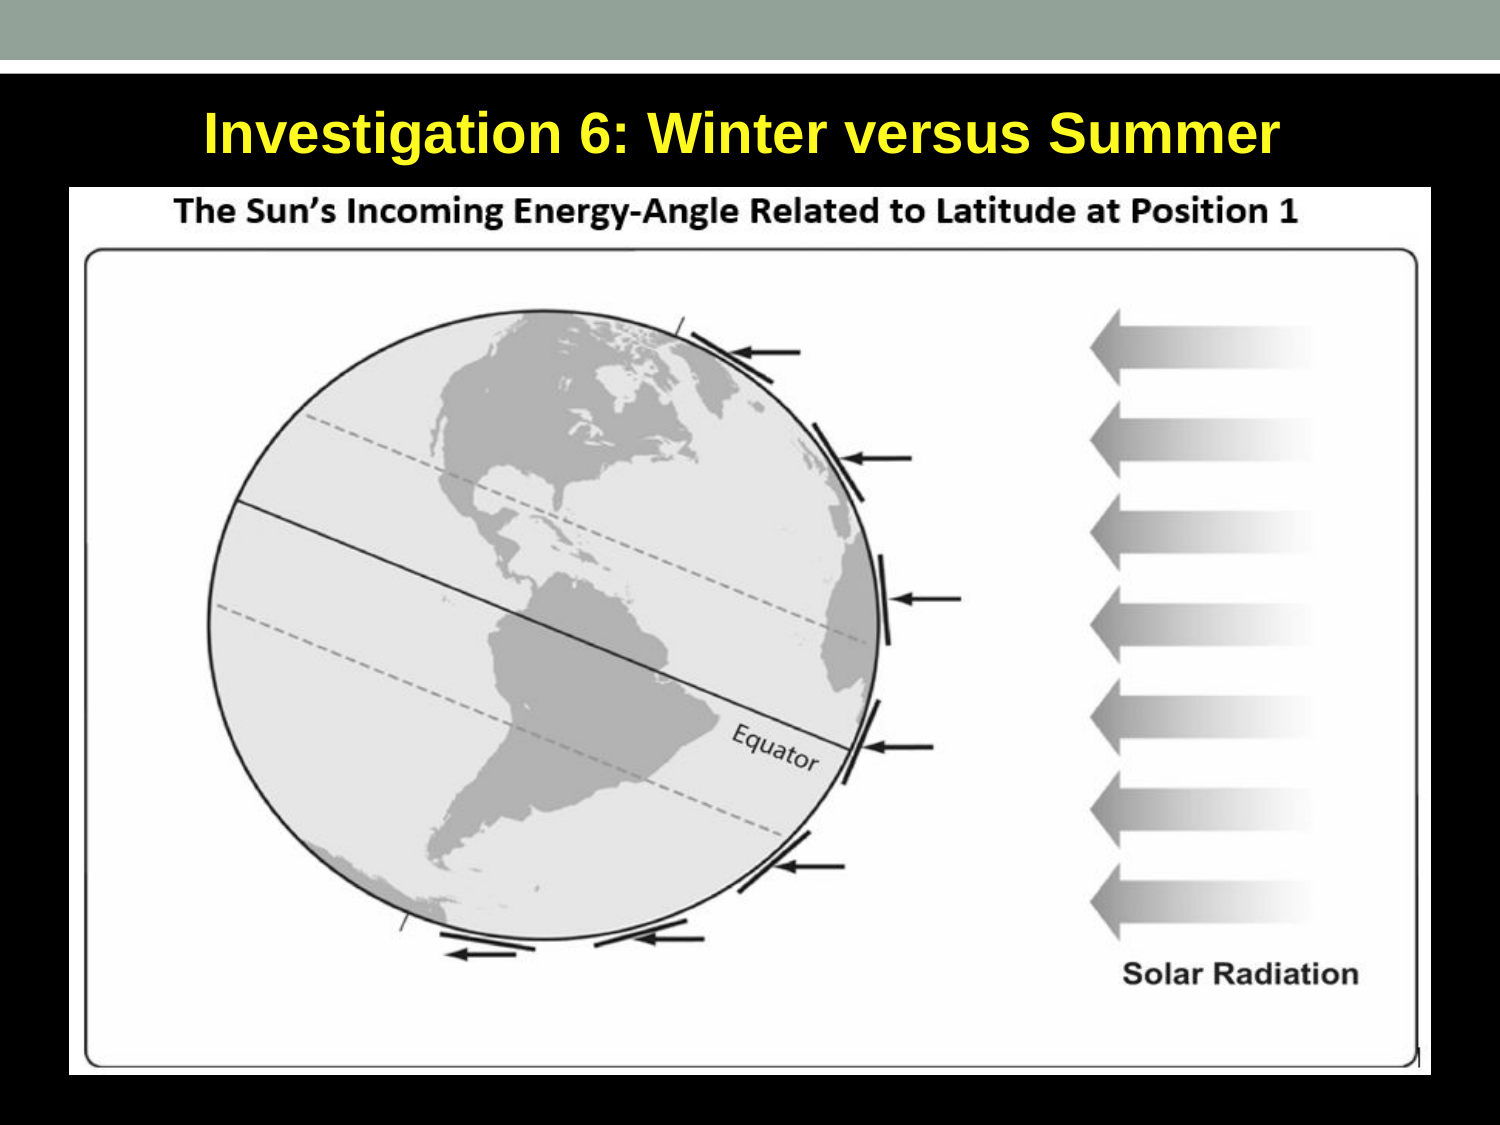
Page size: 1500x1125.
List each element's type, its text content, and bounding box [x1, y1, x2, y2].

text_box Investigation 6: Winter versus Summer [99, 87, 1386, 173]
picture [69, 187, 1431, 1076]
